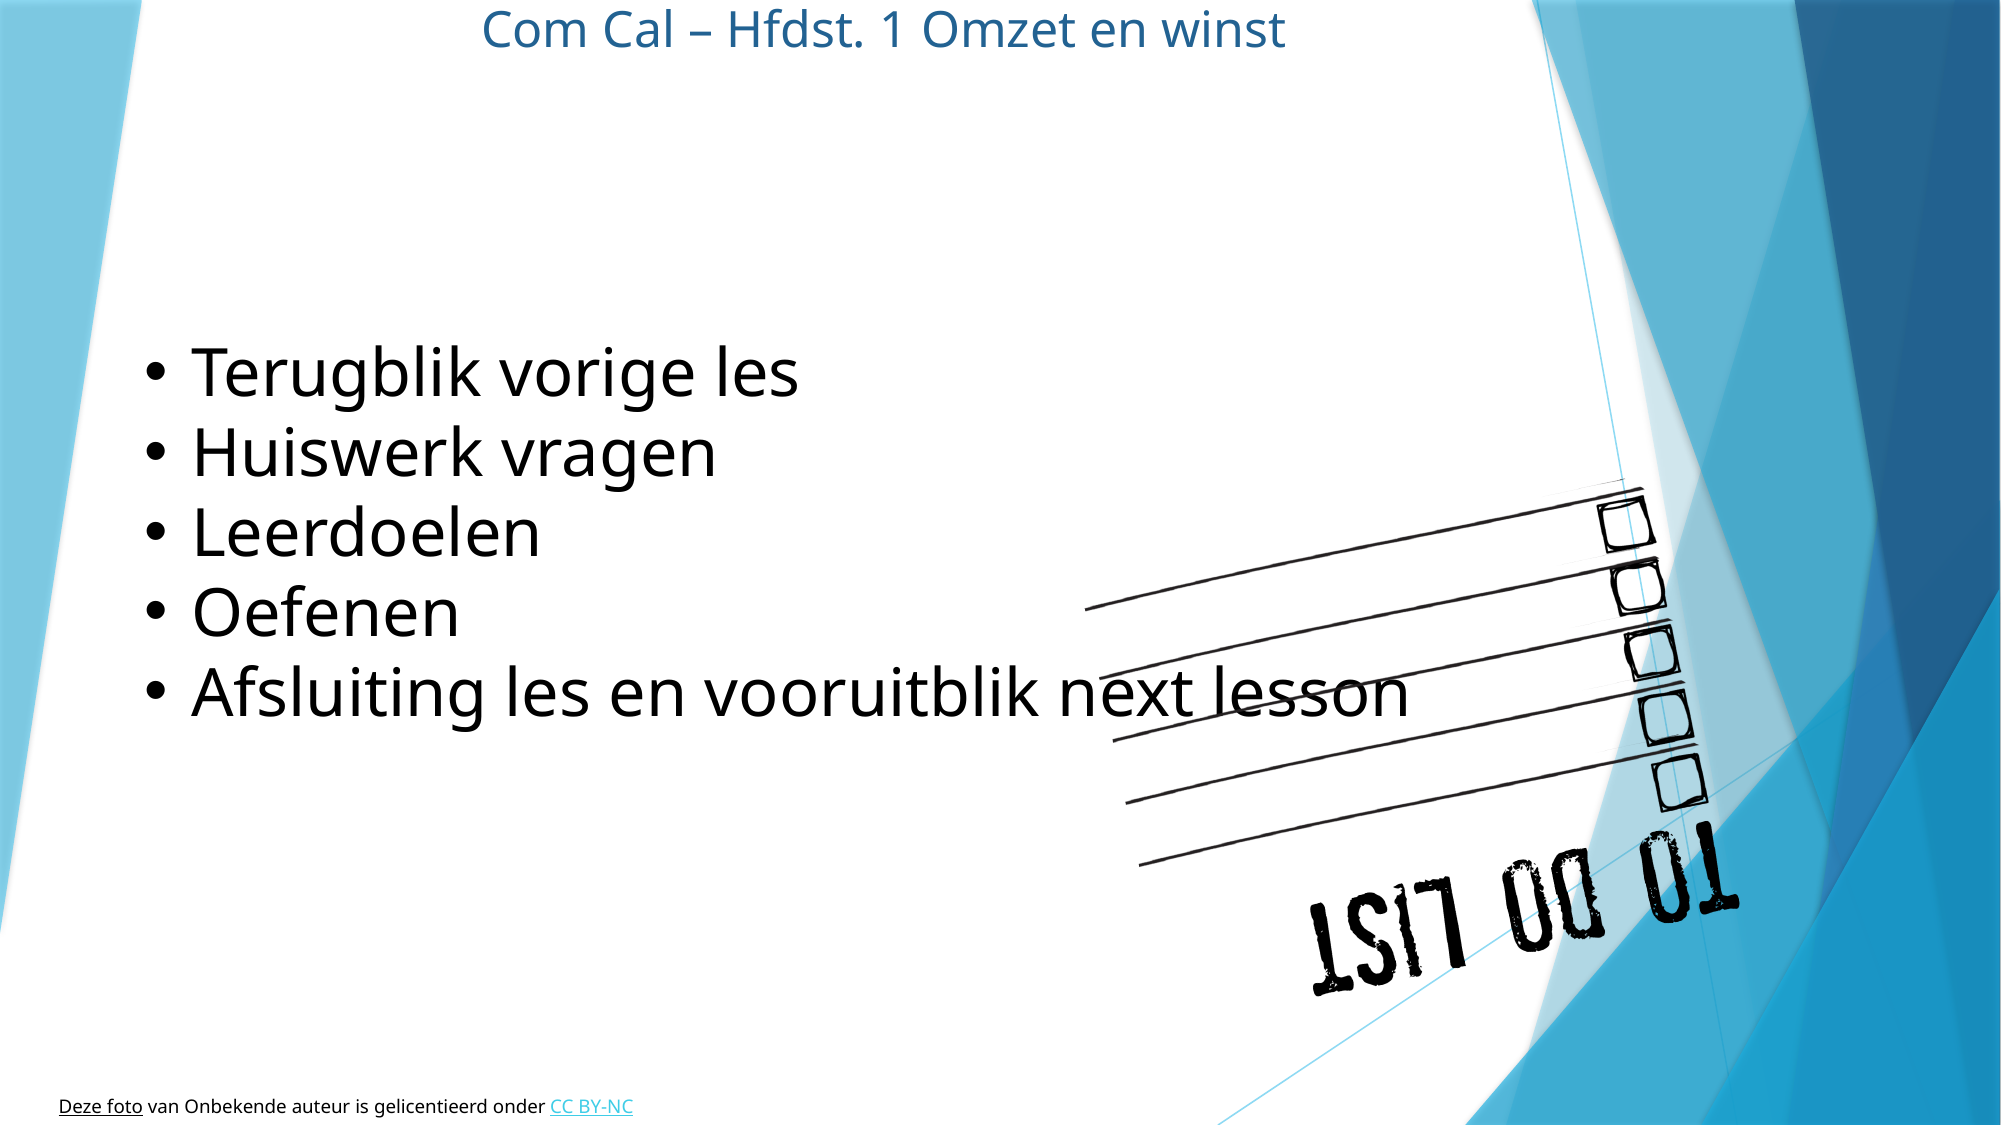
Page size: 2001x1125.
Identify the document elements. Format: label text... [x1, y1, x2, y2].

picture [1061, 447, 1748, 1046]
text_box Terugblik vorige les Huiswerk vragen Leerdoelen Oefenen Afsluiting les en vooruitblik next lesson [128, 321, 1455, 739]
text_box Com Cal – Hfdst. 1 Omzet en winst [0, 0, 1769, 66]
text_box Deze foto van Onbekende auteur is gelicentieerd onder CC BY-NC [43, 1087, 838, 1125]
